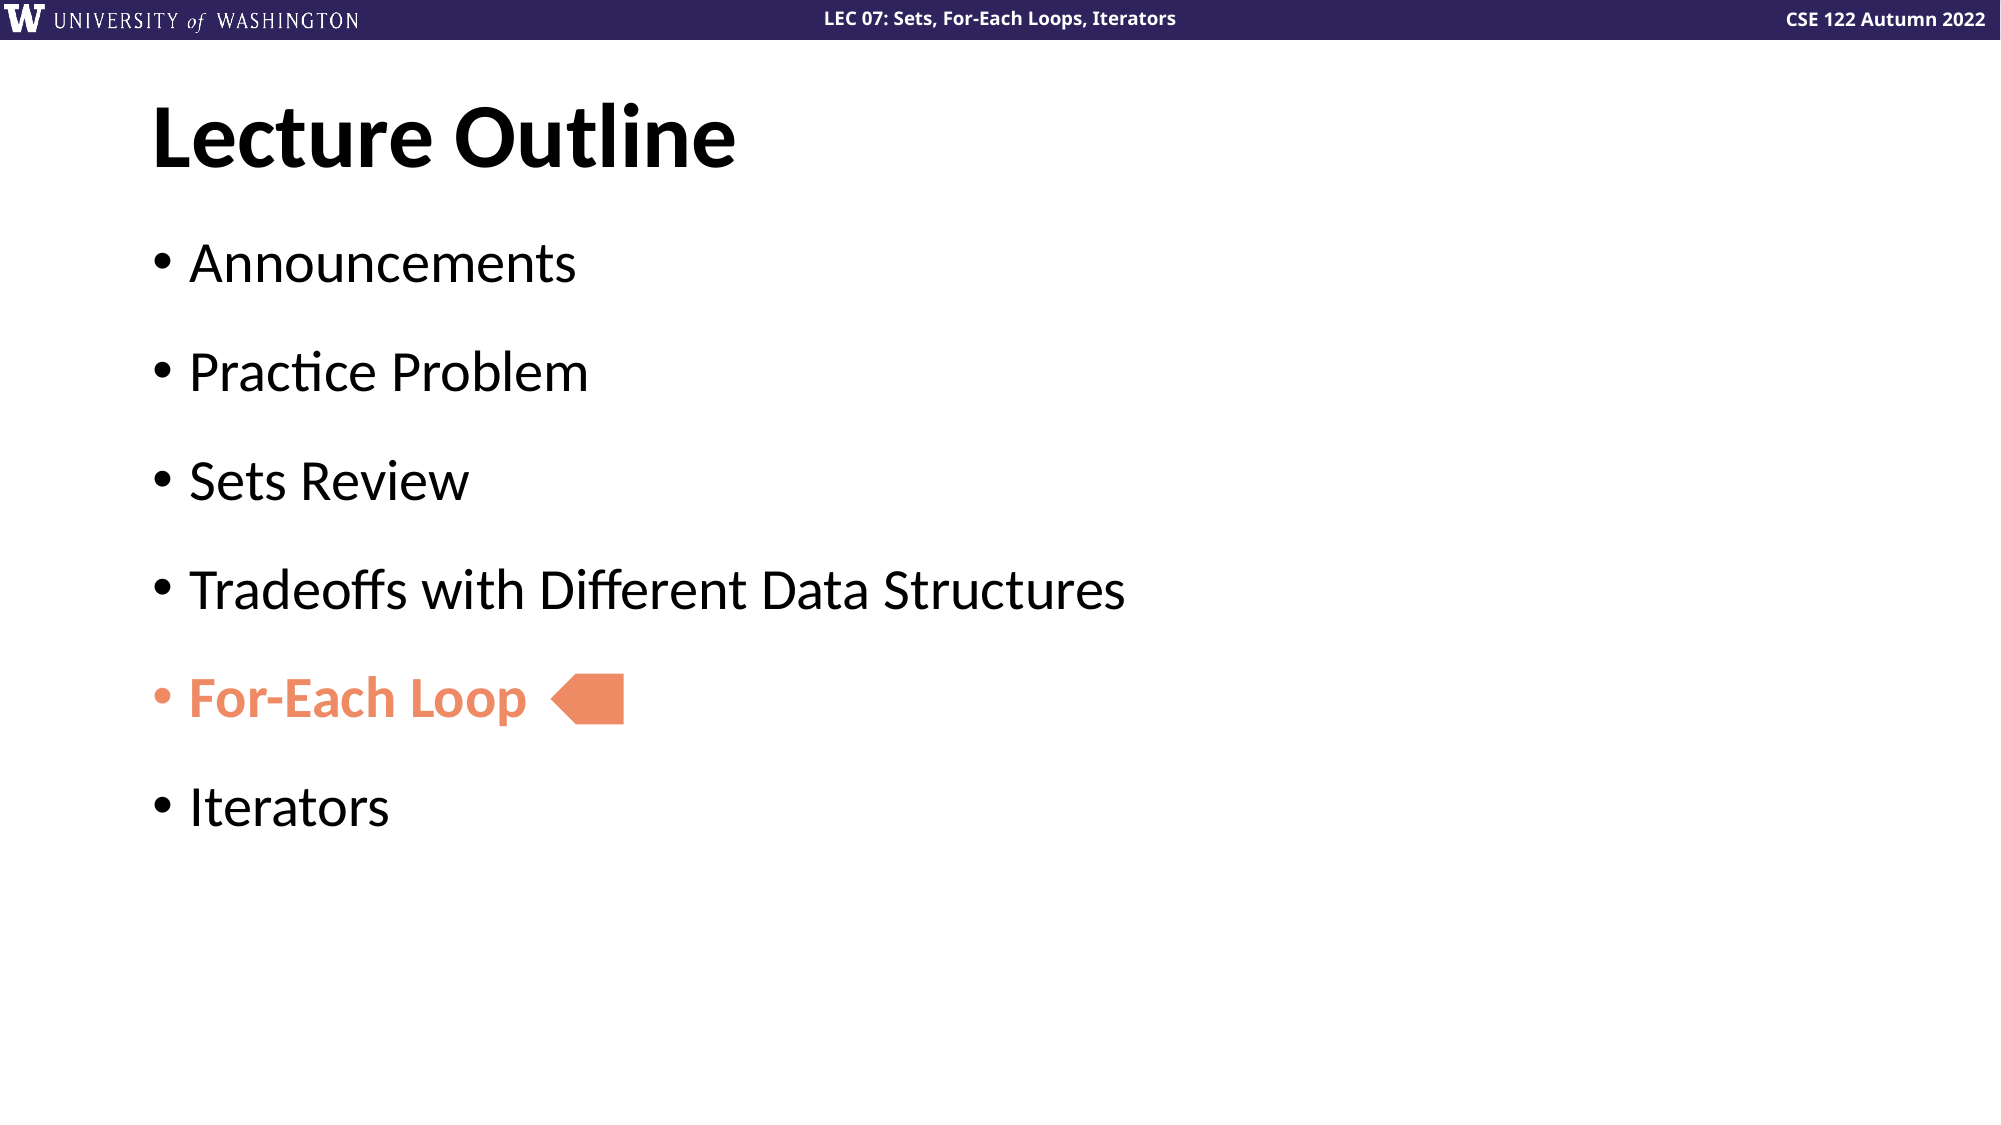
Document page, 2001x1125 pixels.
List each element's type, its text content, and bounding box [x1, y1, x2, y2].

list Announcements Practice Problem Sets Review Tradeoffs with Different Data Structures For-Each Loop Iterators [137, 224, 1863, 1014]
text_box [549, 672, 625, 726]
picture [4, 4, 358, 33]
title Lecture Outline [137, 74, 1863, 200]
